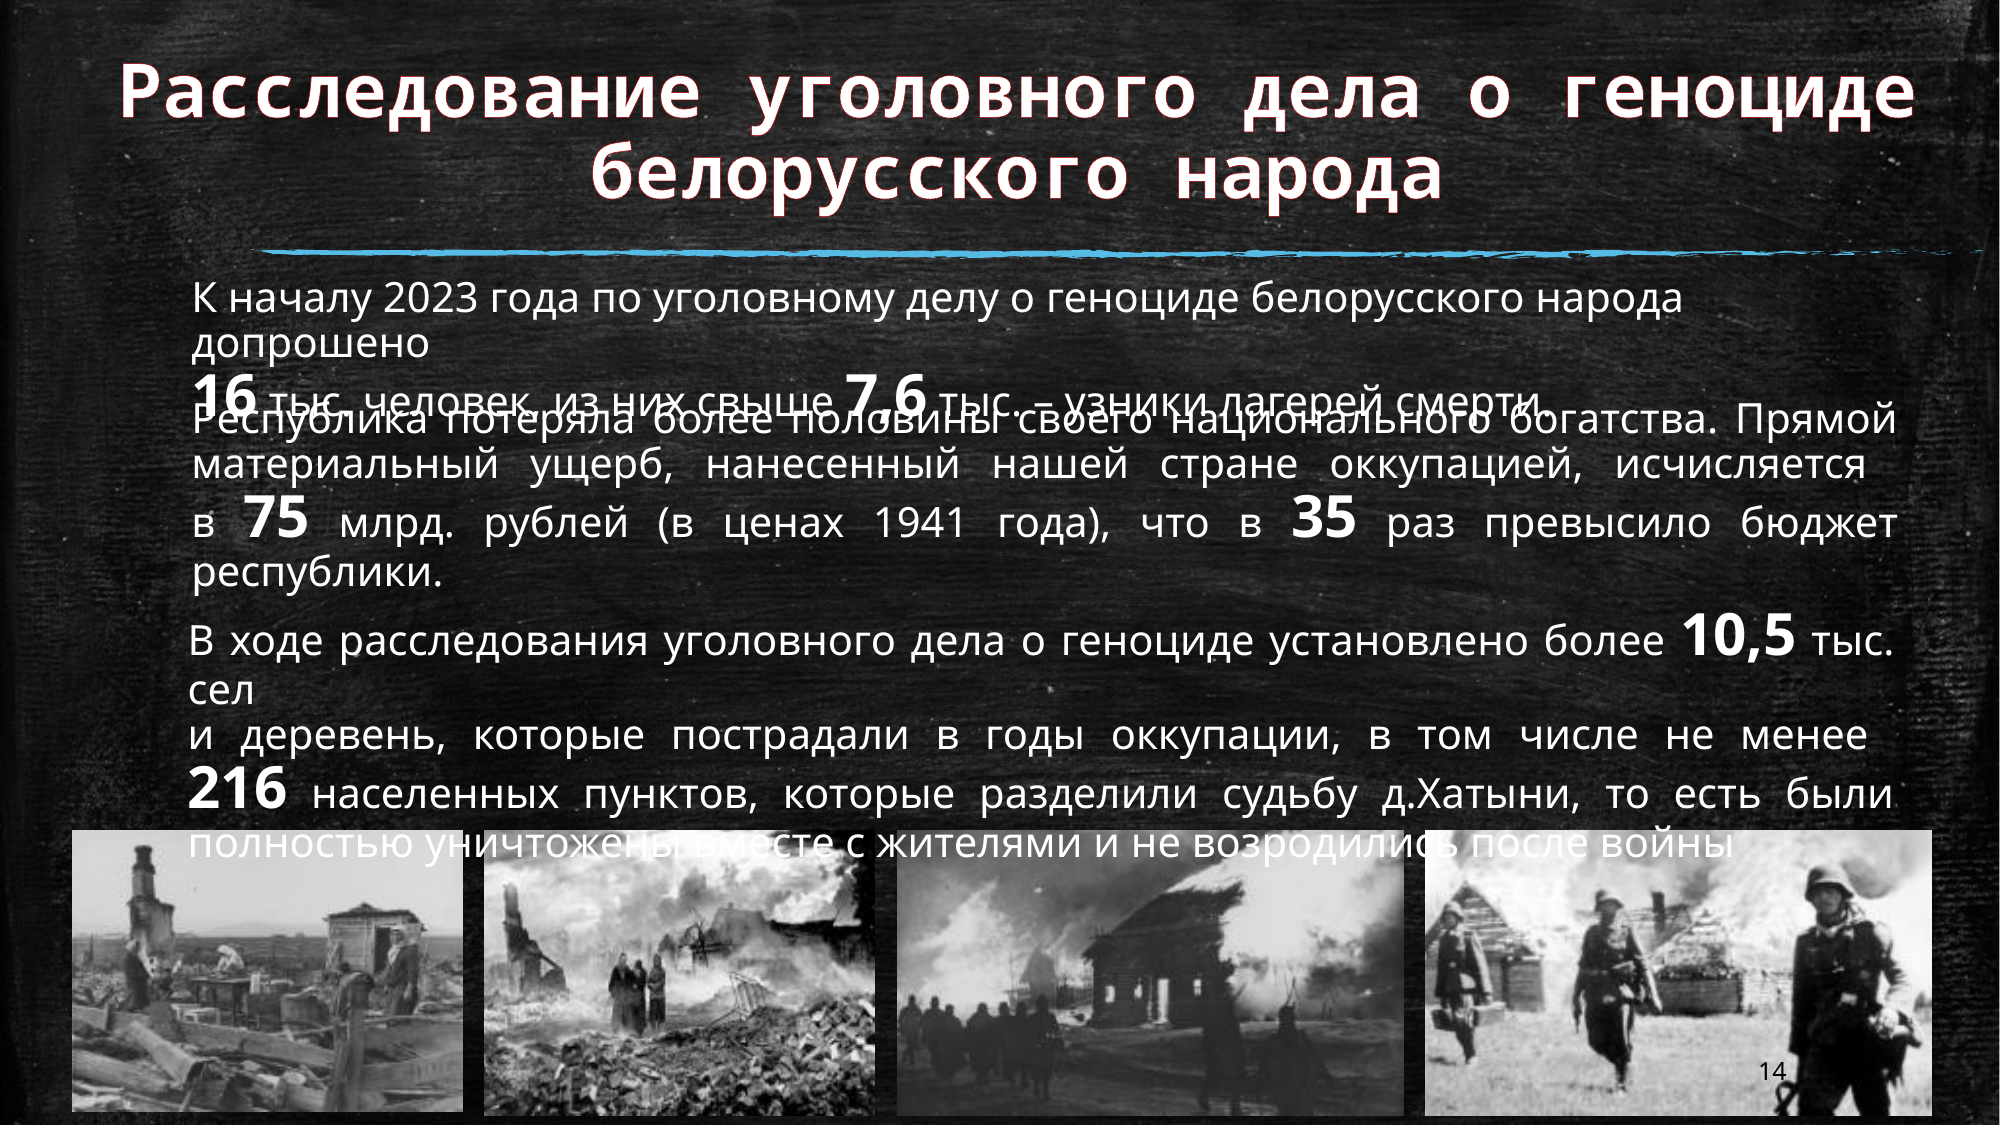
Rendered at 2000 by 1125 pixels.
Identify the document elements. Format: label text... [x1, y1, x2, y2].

text_box Республика потеряла более половины своего национального богатства. Прямой материальный ущерб, нанесенный нашей стране оккупацией, исчисляется в 75 млрд. рублей (в ценах 1941 года), что в 35 раз превысило бюджет республики. [176, 390, 1913, 603]
picture [484, 830, 875, 1116]
picture [897, 830, 1404, 1116]
text_box Расследование уголовного дела о геноциде белорусского народа [21, 54, 2000, 222]
picture [72, 830, 463, 1112]
text_box В ходе расследования уголовного дела о геноциде установлено более 10,5 тыс. сел и деревень, которые пострадали в годы оккупации, в том числе не менее 216 населенных пунктов, которые разделили судьбу д.Хатыни, то есть были полностью уничтожены вместе с жителями и не возродились после войны [172, 597, 1910, 874]
picture [1424, 830, 1932, 1116]
text_box К началу 2023 года по уголовному делу о геноциде белорусского народа допрошено 16 тыс. человек, из них свыше 7,6 тыс. – узники лагерей смерти. [176, 268, 1913, 390]
